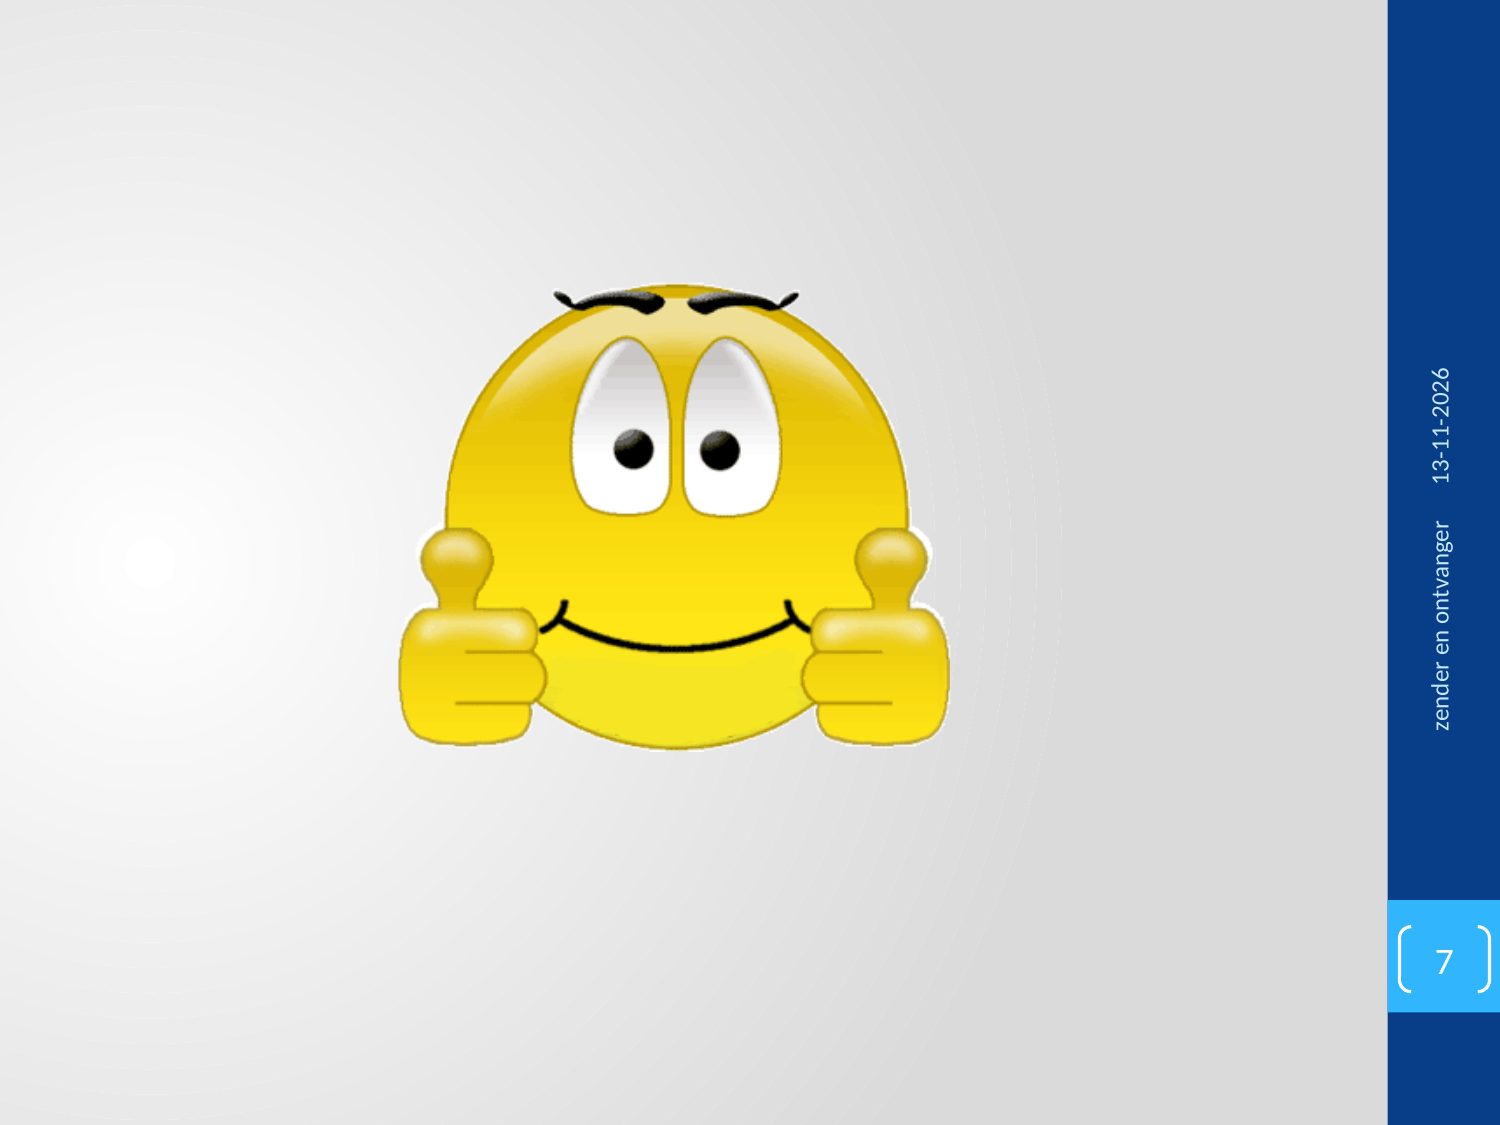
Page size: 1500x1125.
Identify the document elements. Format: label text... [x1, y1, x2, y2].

slide_number 7 [1397, 925, 1492, 994]
footer zender en ontvanger [1408, 500, 1469, 889]
picture [395, 278, 954, 752]
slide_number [1408, 100, 1469, 500]
